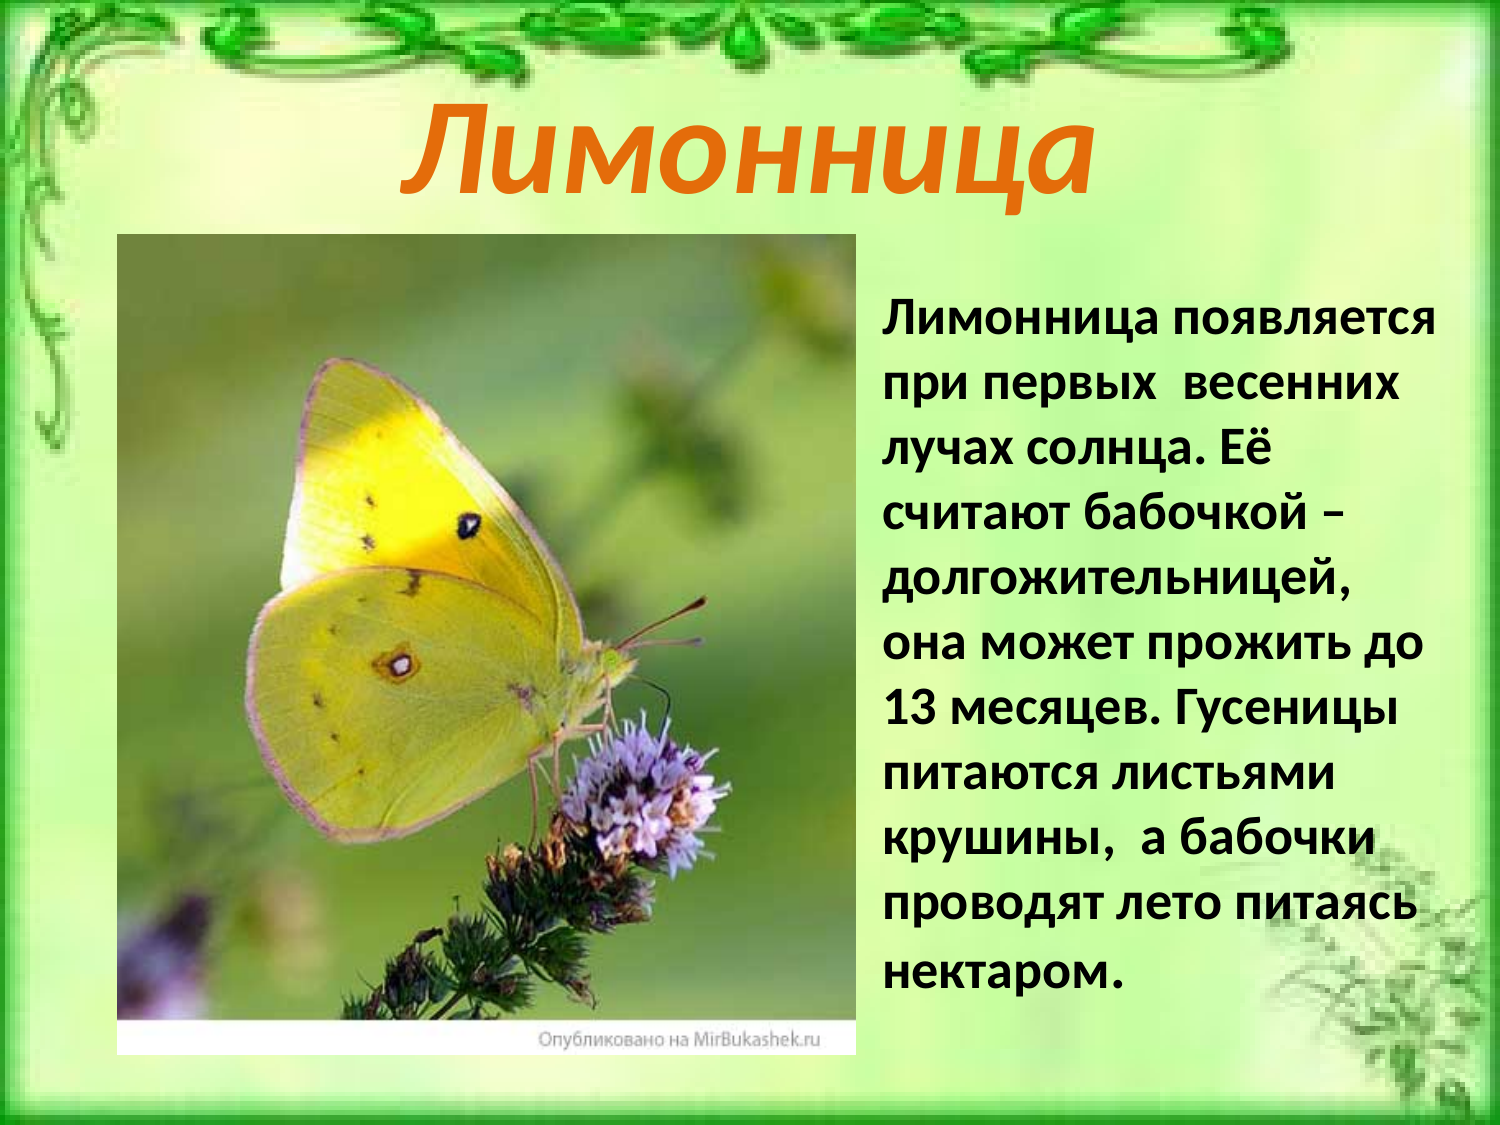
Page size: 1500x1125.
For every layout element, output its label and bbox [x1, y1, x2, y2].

picture [116, 234, 856, 1055]
list [0, 0, 1500, 1125]
